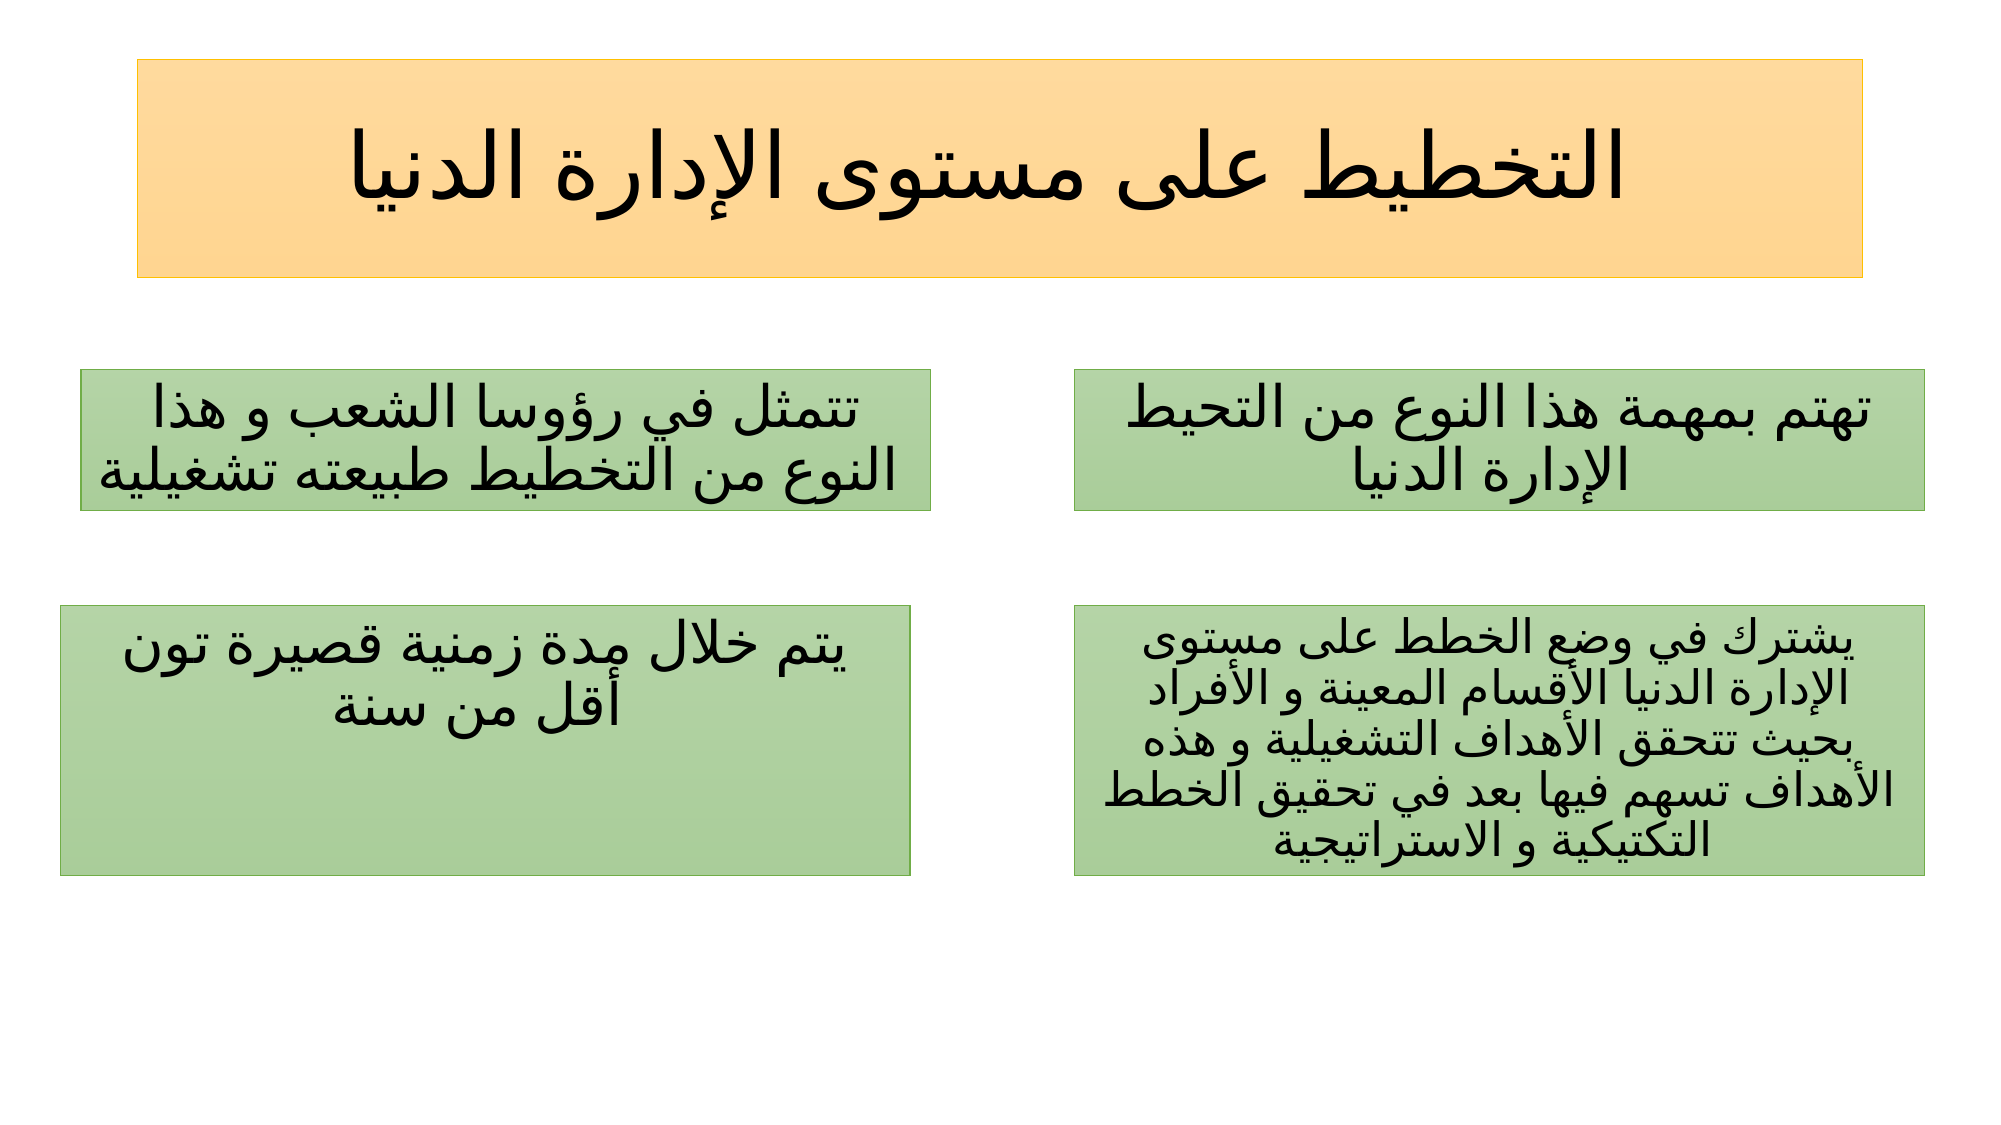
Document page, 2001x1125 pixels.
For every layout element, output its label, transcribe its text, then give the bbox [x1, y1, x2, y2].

list يشترك في وضع الخطط على مستوى الإدارة الدنيا الأقسام المعينة و الأفراد بحيث تتحقق الأهداف التشغيلية و هذه الأهداف تسهم فيها بعد في تحقيق الخطط التكتيكية و الاستراتيجية [1074, 605, 1925, 876]
text_box تتمثل في رؤوسا الشعب و هذا النوع من التخطيط طبيعته تشغيلية [80, 369, 931, 511]
list تهتم بمهمة هذا النوع من التحيط الإدارة الدنيا [1074, 369, 1925, 511]
text_box يتم خلال مدة زمنية قصيرة تون أقل من سنة [60, 605, 911, 876]
title التخطيط على مستوى الإدارة الدنيا [137, 59, 1863, 278]
